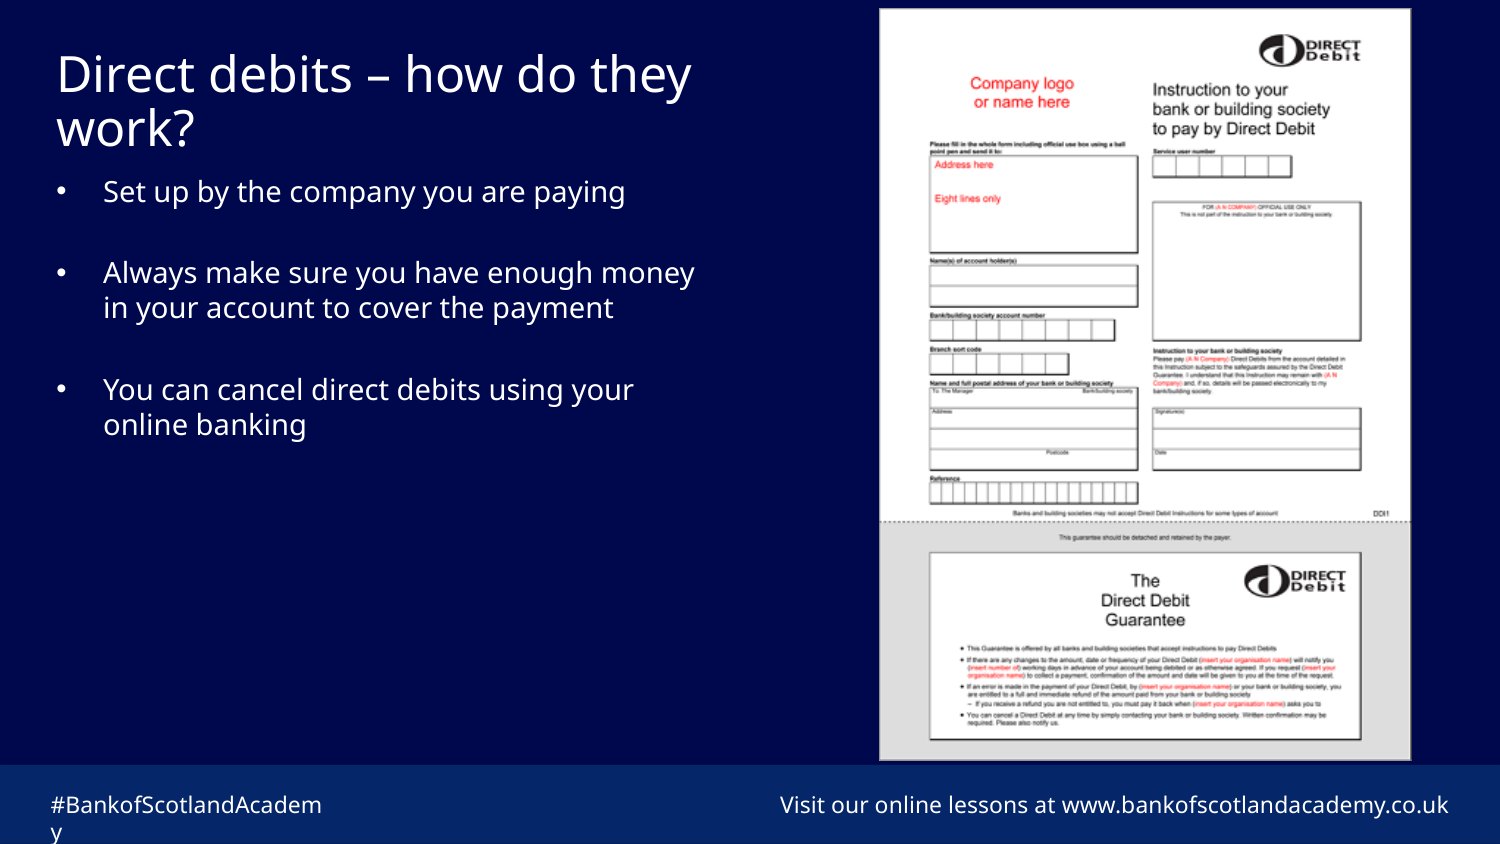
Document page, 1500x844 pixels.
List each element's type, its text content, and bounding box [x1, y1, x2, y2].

list Set up by the company you are paying Always make sure you have enough money in your account to cover the payment You can cancel direct debits using your online banking [41, 165, 721, 499]
picture [878, 8, 1413, 761]
title Direct debits – how do they work? [41, 41, 721, 165]
